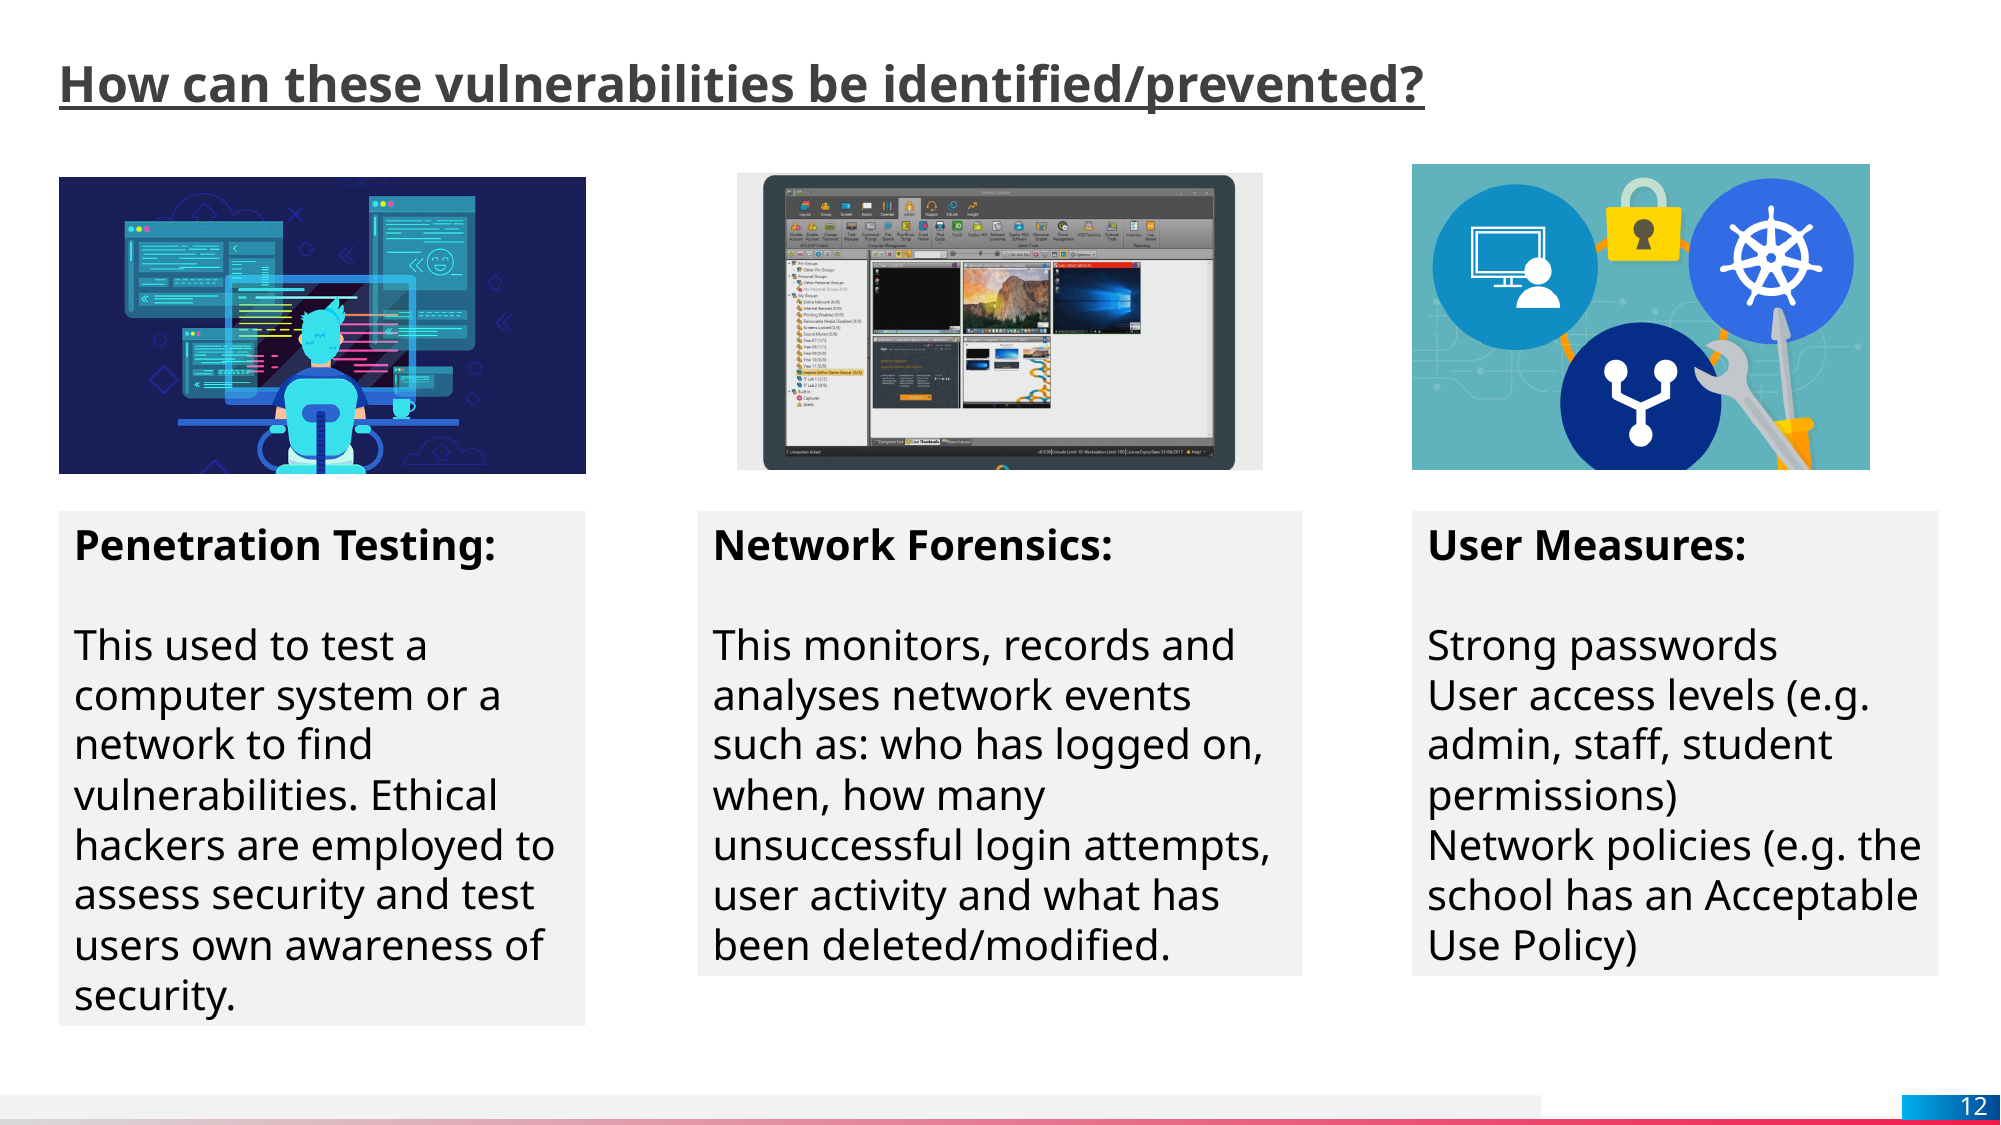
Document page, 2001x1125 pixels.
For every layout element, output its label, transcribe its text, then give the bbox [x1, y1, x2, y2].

picture [58, 177, 586, 474]
picture [1412, 164, 1870, 470]
text_box Network Forensics: This monitors, records and analyses network events such as: who has logged on, when, how many unsuccessful login attempts, user activity and what has been deleted/modified. [697, 510, 1303, 976]
title How can these vulnerabilities be identified/prevented? [59, 59, 1942, 148]
picture [737, 173, 1263, 470]
text_box Penetration Testing: This used to test a computer system or a network to find vulnerabilities. Ethical hackers are employed to assess security and test users own awareness of security. [58, 510, 586, 1026]
text_box User Measures: Strong passwords User access levels (e.g. admin, staff, student permissions) Network policies (e.g. the school has an Acceptable Use Policy) [1412, 510, 1939, 976]
slide_number 12 [1901, 1095, 2000, 1120]
